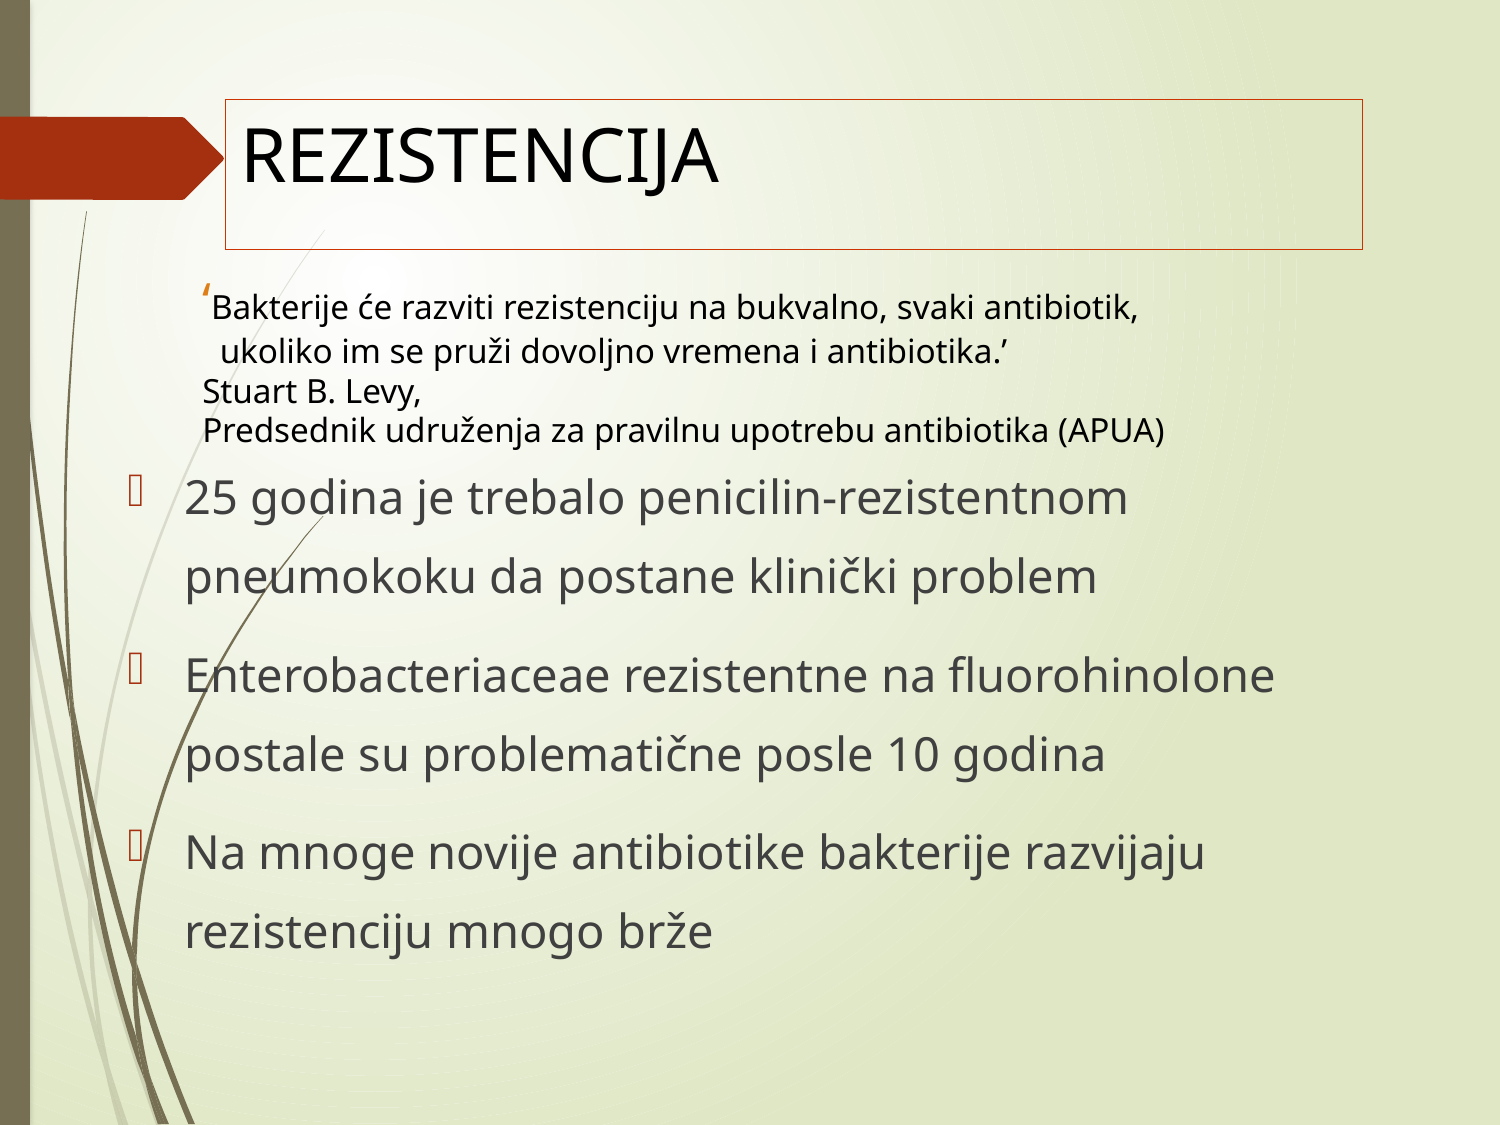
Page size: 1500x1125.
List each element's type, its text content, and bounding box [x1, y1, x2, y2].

text_box ‘Bakterije će razviti rezistenciju na bukvalno, svaki antibiotik, ukoliko im se pruži dovoljno vremena i antibiotika.’ Stuart B. Levy, Predsednik udruženja za pravilnu upotrebu antibiotika (APUA) [187, 262, 1425, 457]
list 25 godina je trebalo penicilin-rezistentnom pneumokoku da postane klinički problem Enterobacteriaceae rezistentne na fluorohinolone postale su problematične posle 10 godina Na mnoge novije antibiotike bakterije razvijaju rezistenciju mnogo brže [112, 437, 1363, 975]
title REZISTENCIJA [225, 99, 1363, 250]
